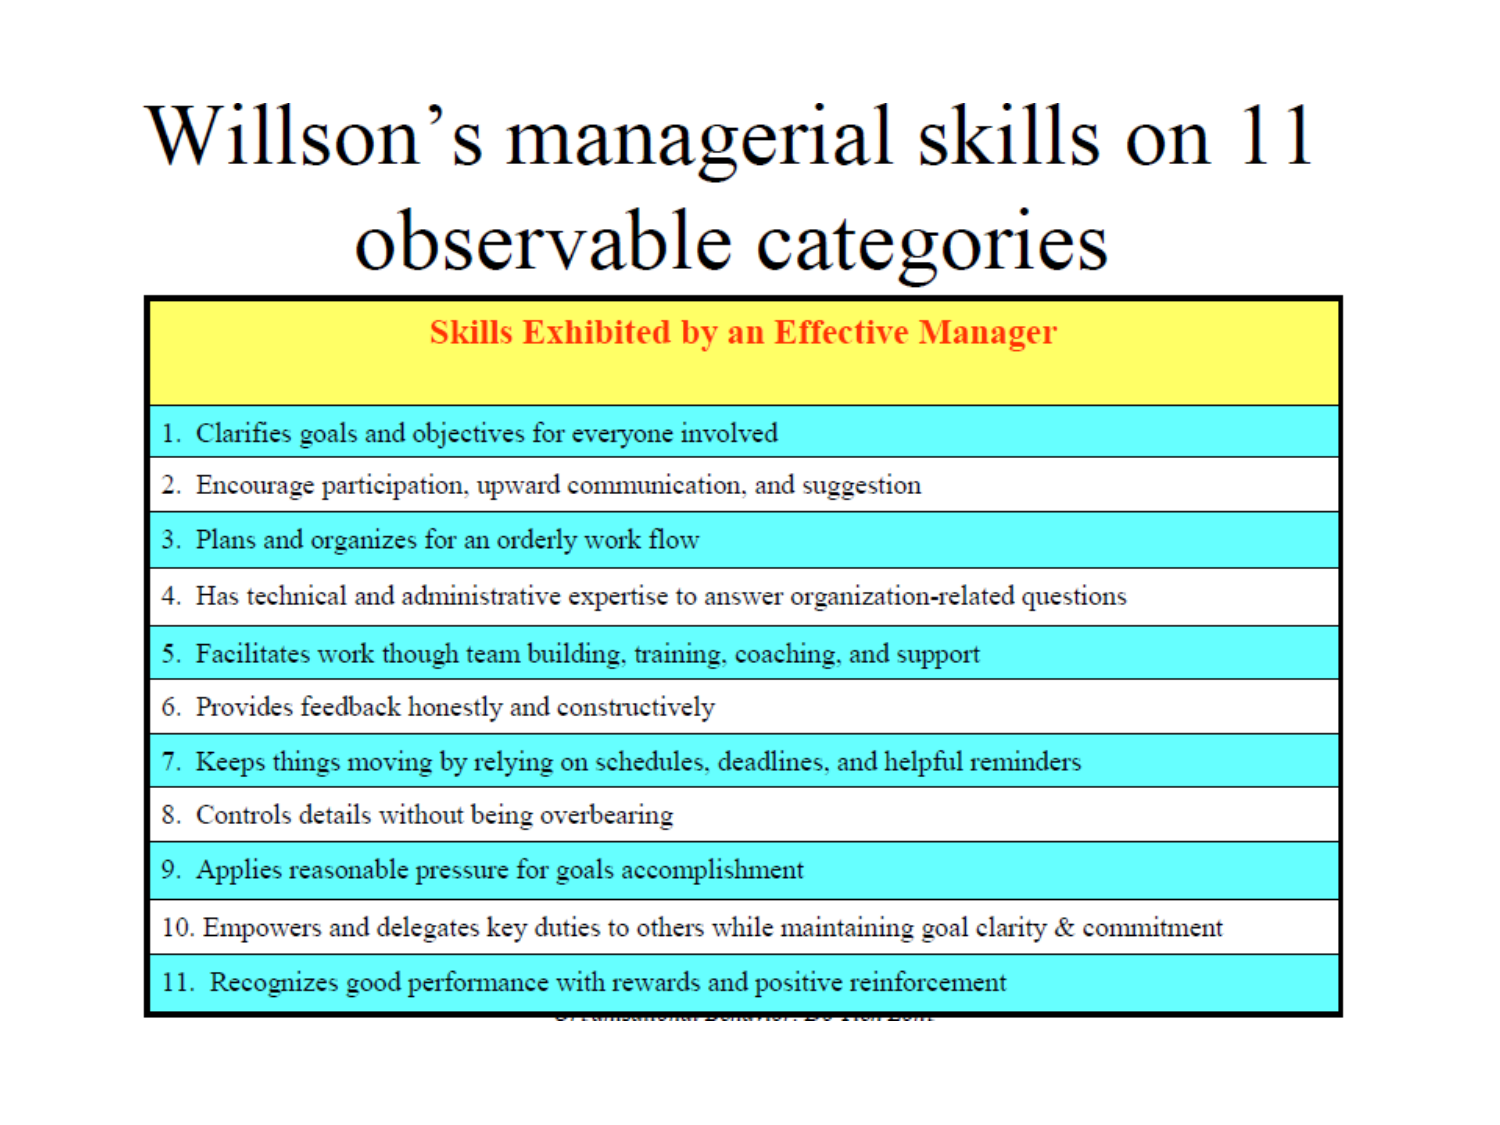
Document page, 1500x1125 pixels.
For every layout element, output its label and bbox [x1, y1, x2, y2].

picture [91, 103, 1409, 1022]
